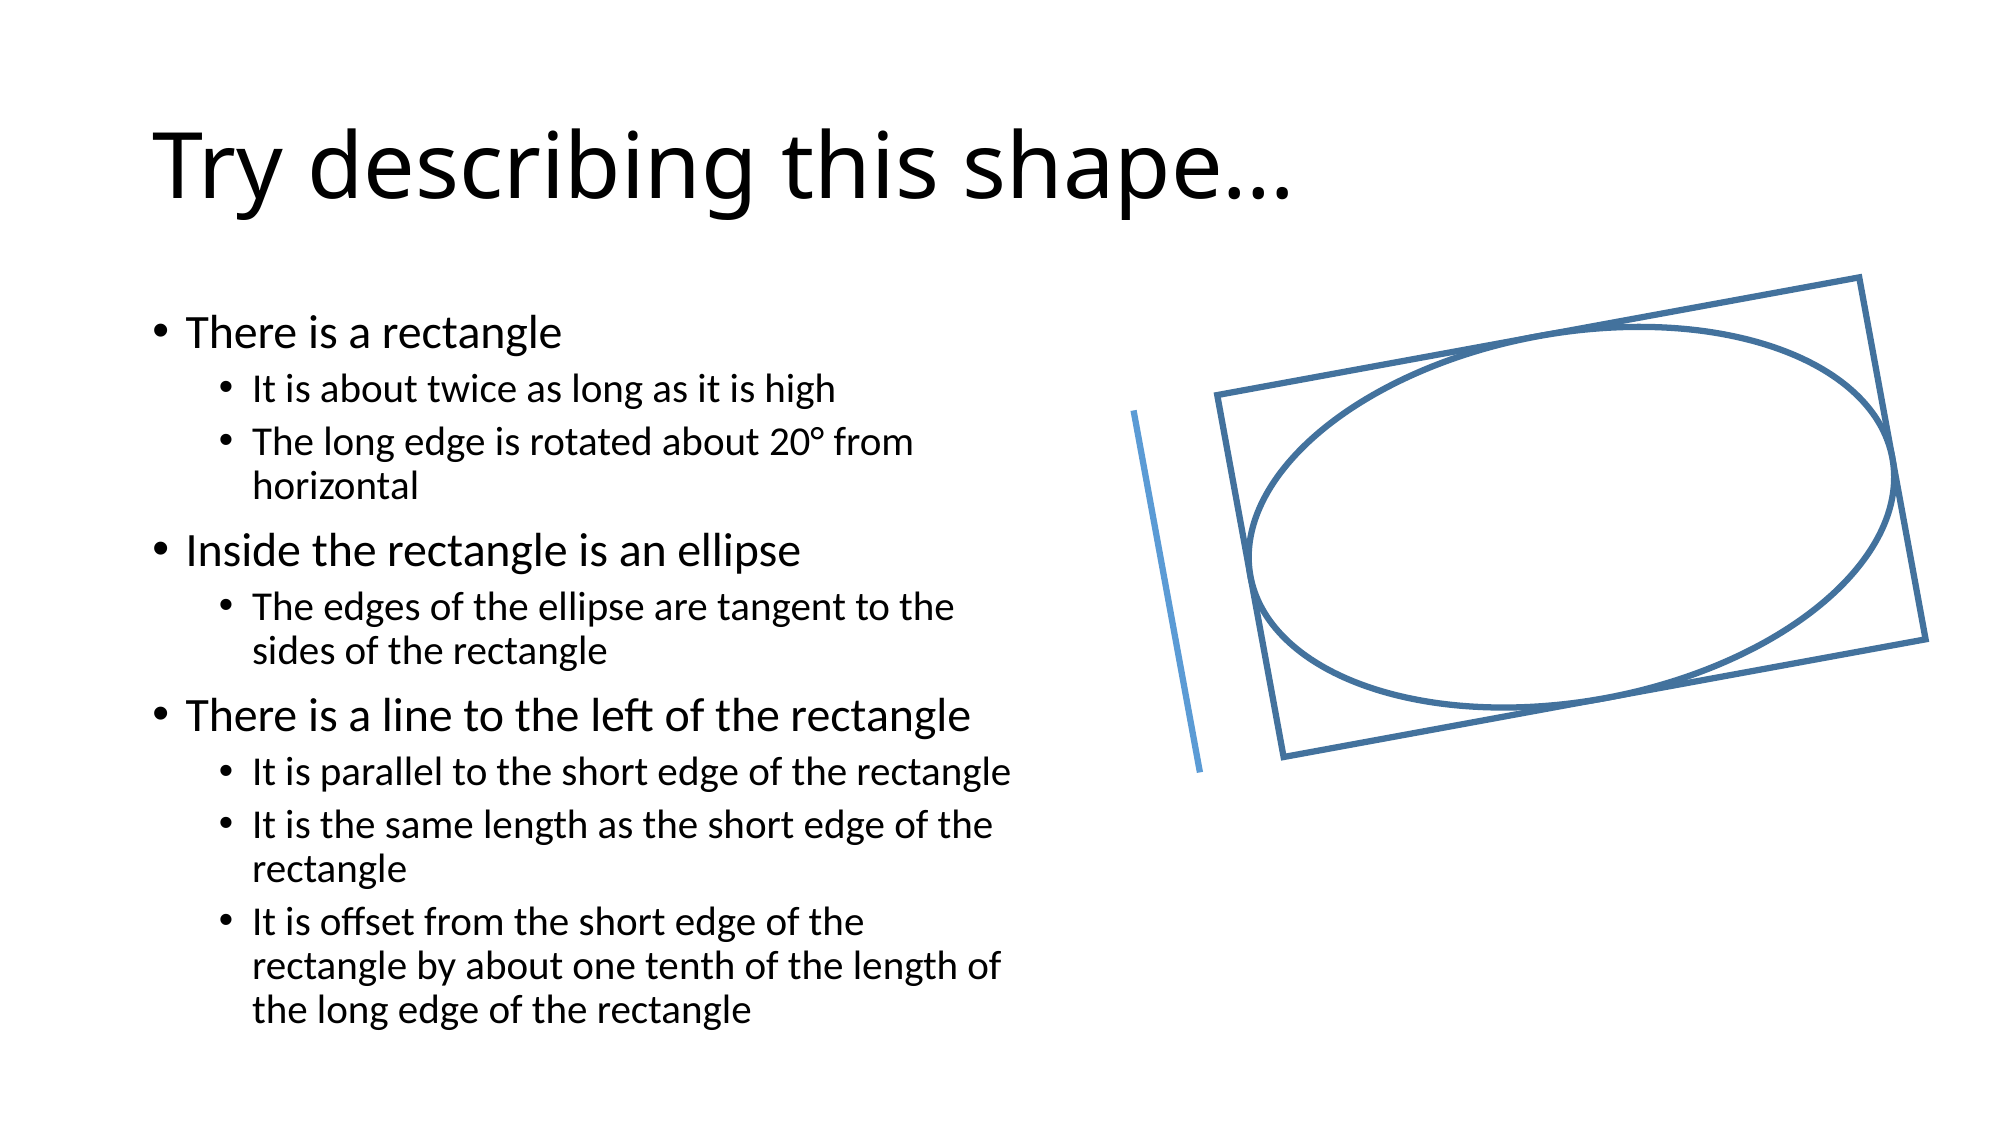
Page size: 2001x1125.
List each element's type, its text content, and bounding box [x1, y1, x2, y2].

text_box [1160, 340, 1899, 709]
title Try describing this shape… [137, 59, 1863, 278]
list There is a rectangle It is about twice as long as it is high The long edge is rotated about 20° from horizontal Inside the rectangle is an ellipse The edges of the ellipse are tangent to the sides of the rectangle There is a line to the left of the rectangle It is parallel to the short edge of the rectangle It is the same length as the short edge of the rectangle It is offset from the short edge of the rectangle by about one tenth of the length of the long edge of the rectangle [137, 299, 1038, 1069]
